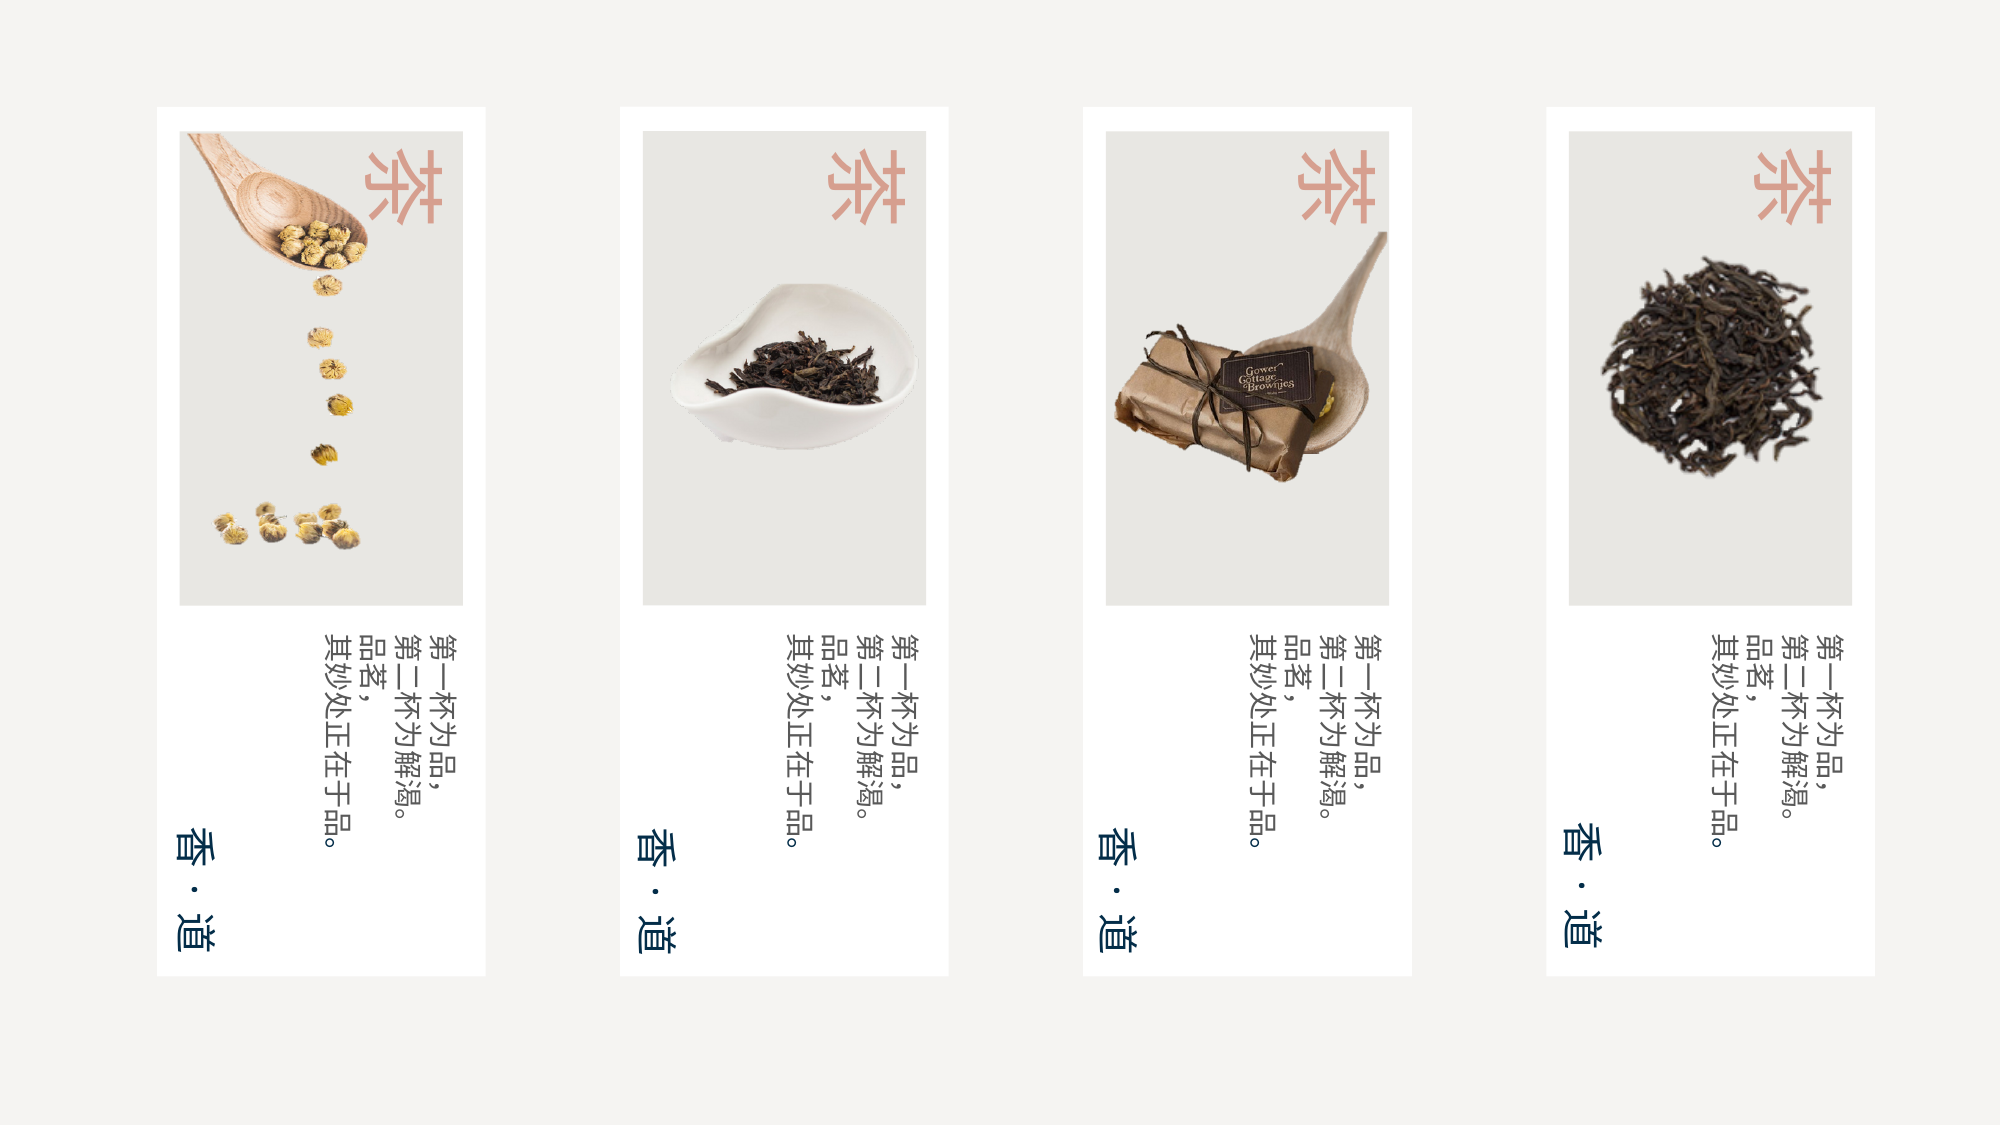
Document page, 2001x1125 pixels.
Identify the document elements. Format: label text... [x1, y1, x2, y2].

text_box 香·道 [609, 812, 691, 955]
text_box 茶 [1265, 131, 1397, 231]
text_box 第一杯为品， 第二杯为解渴。 品茗， 其妙处正在于品。 [1684, 618, 1857, 981]
text_box 第一杯为品， 第二杯为解渴。 品茗， 其妙处正在于品。 [296, 618, 469, 981]
text_box [642, 130, 927, 607]
text_box 第一杯为品， 第二杯为解渴。 品茗， 其妙处正在于品。 [759, 618, 932, 981]
text_box [1568, 130, 1853, 607]
text_box [156, 106, 487, 977]
picture [148, 131, 461, 570]
text_box 香·道 [1070, 812, 1152, 954]
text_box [1110, 231, 1391, 484]
text_box 茶 [794, 131, 927, 231]
text_box [179, 231, 464, 607]
text_box 香·道 [148, 811, 230, 953]
text_box [1082, 106, 1413, 977]
text_box [1105, 130, 1390, 607]
picture [1581, 244, 1837, 493]
text_box [619, 106, 950, 977]
text_box 第一杯为品， 第二杯为解渴。 品茗， 其妙处正在于品。 [1222, 618, 1394, 981]
picture [663, 275, 924, 454]
text_box 香·道 [1535, 806, 1617, 949]
text_box [1545, 106, 1876, 977]
text_box 茶 [1721, 131, 1853, 231]
